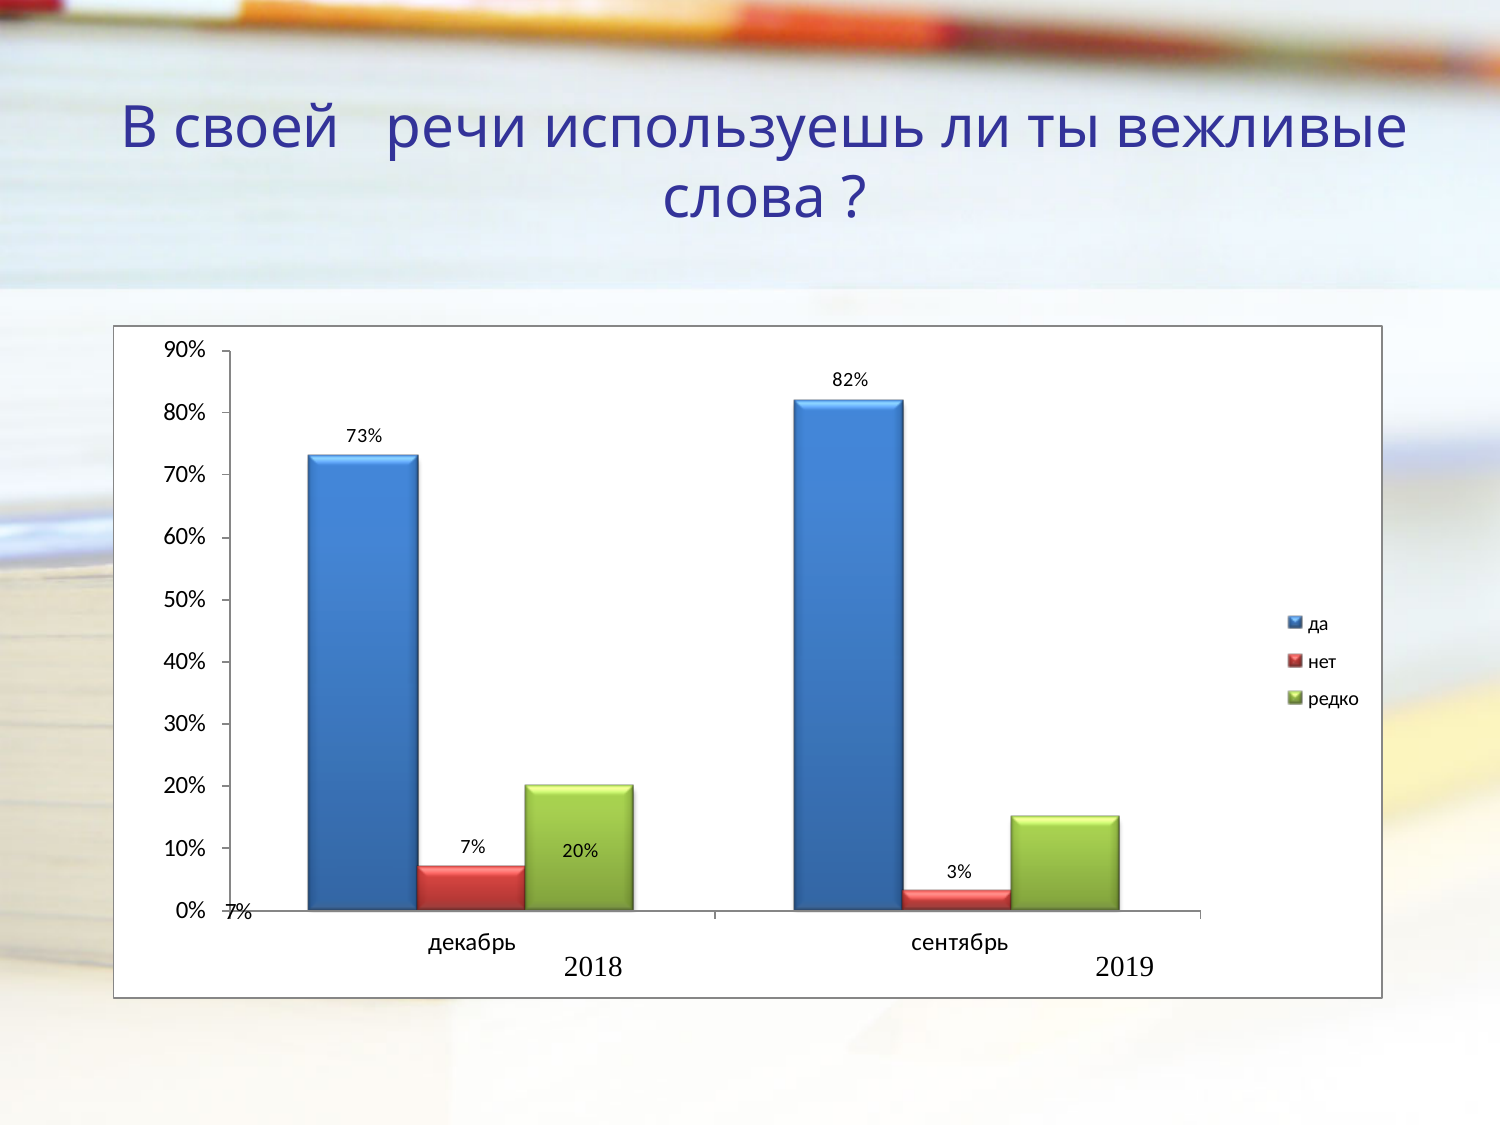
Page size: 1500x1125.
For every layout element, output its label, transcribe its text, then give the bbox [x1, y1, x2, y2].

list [104, 317, 1388, 1006]
title В своей речи используешь ли ты вежливые слова ? [29, 99, 1500, 288]
picture [0, 0, 1500, 1125]
